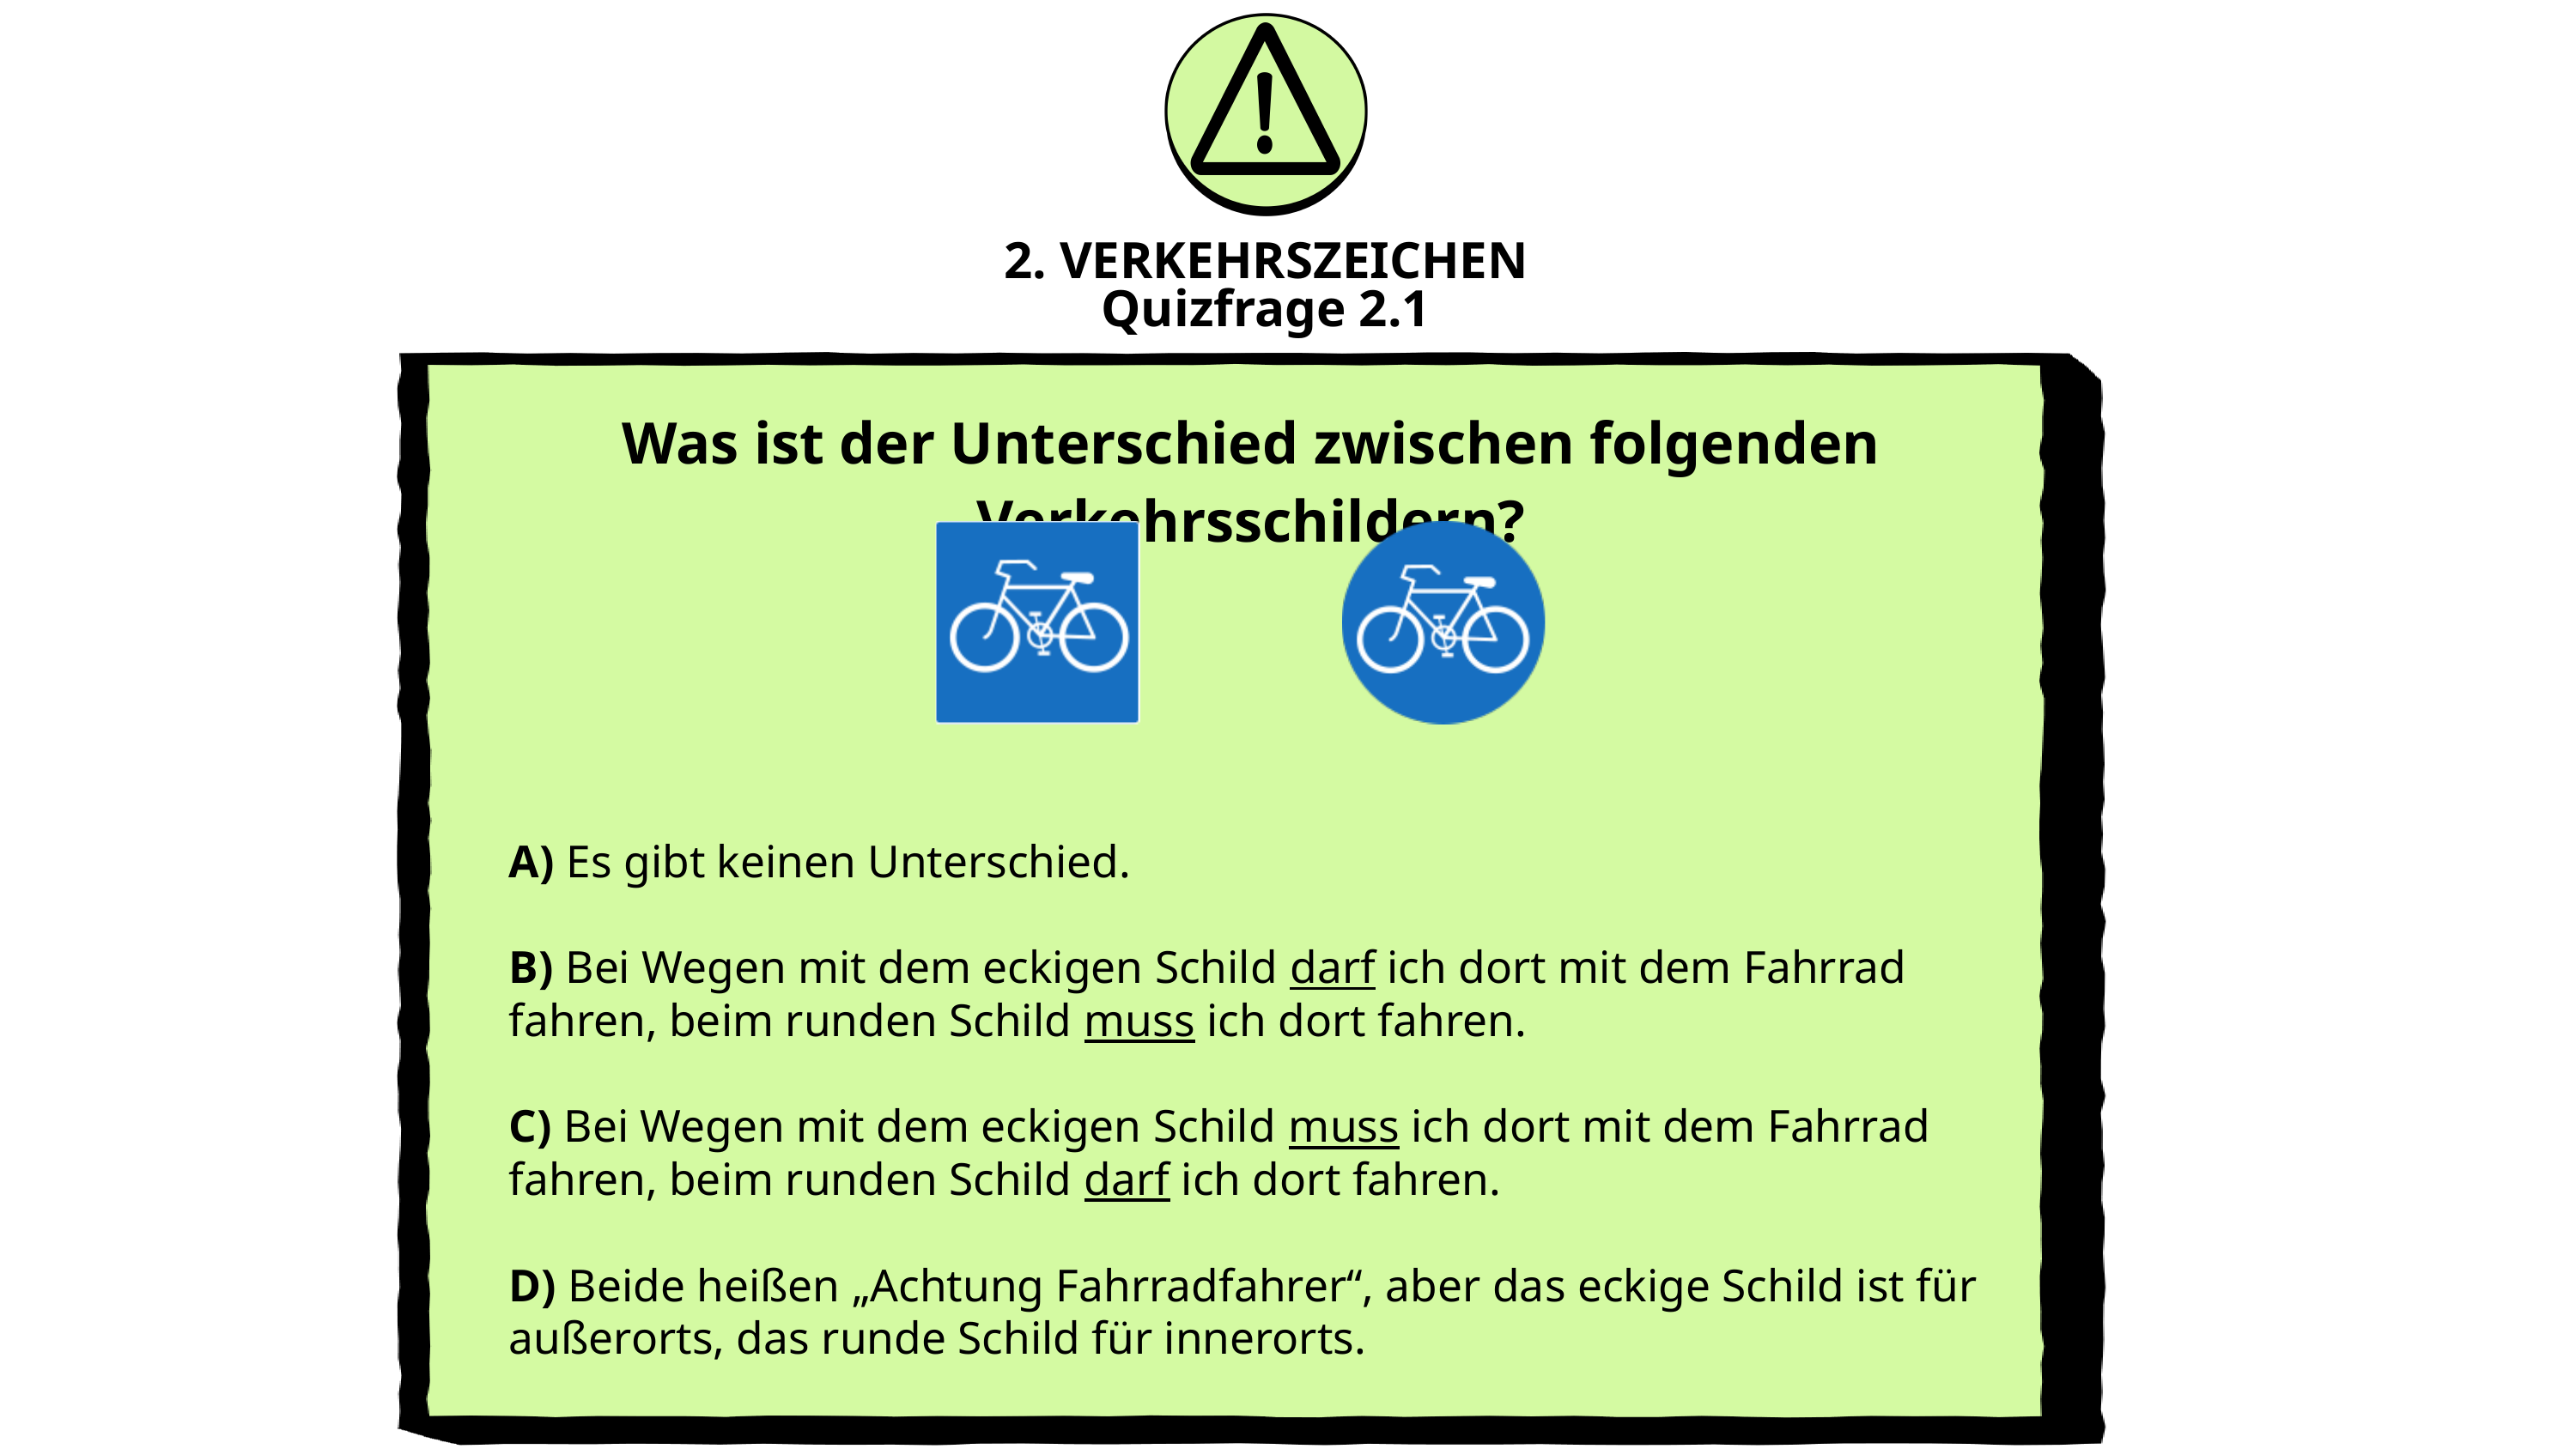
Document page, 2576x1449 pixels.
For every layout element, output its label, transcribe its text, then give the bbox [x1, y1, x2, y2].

text_box [397, 351, 2106, 1446]
text_box Was ist der Unterschied zwischen folgenden Verkehrsschildern? A) Es gibt keinen Unterschied. B) Bei Wegen mit dem eckigen Schild darf ich dort mit dem Fahrrad fahren, beim runden Schild muss ich dort fahren. C) Bei Wegen mit dem eckigen Schild muss ich dort mit dem Fahrrad fahren, beim runden Schild darf ich dort fahren. D) Beide heißen „Achtung Fahrradfahrer“, aber das eckige Schild ist für außerorts, das runde Schild für innerorts. [444, 397, 2058, 1363]
text_box [935, 521, 1140, 724]
text_box [1164, 13, 1368, 216]
text_box [1342, 521, 1546, 724]
text_box 2. VERKEHRSZEICHEN Quizfrage 2.1 [927, 241, 1606, 336]
text_box [1190, 22, 1343, 175]
